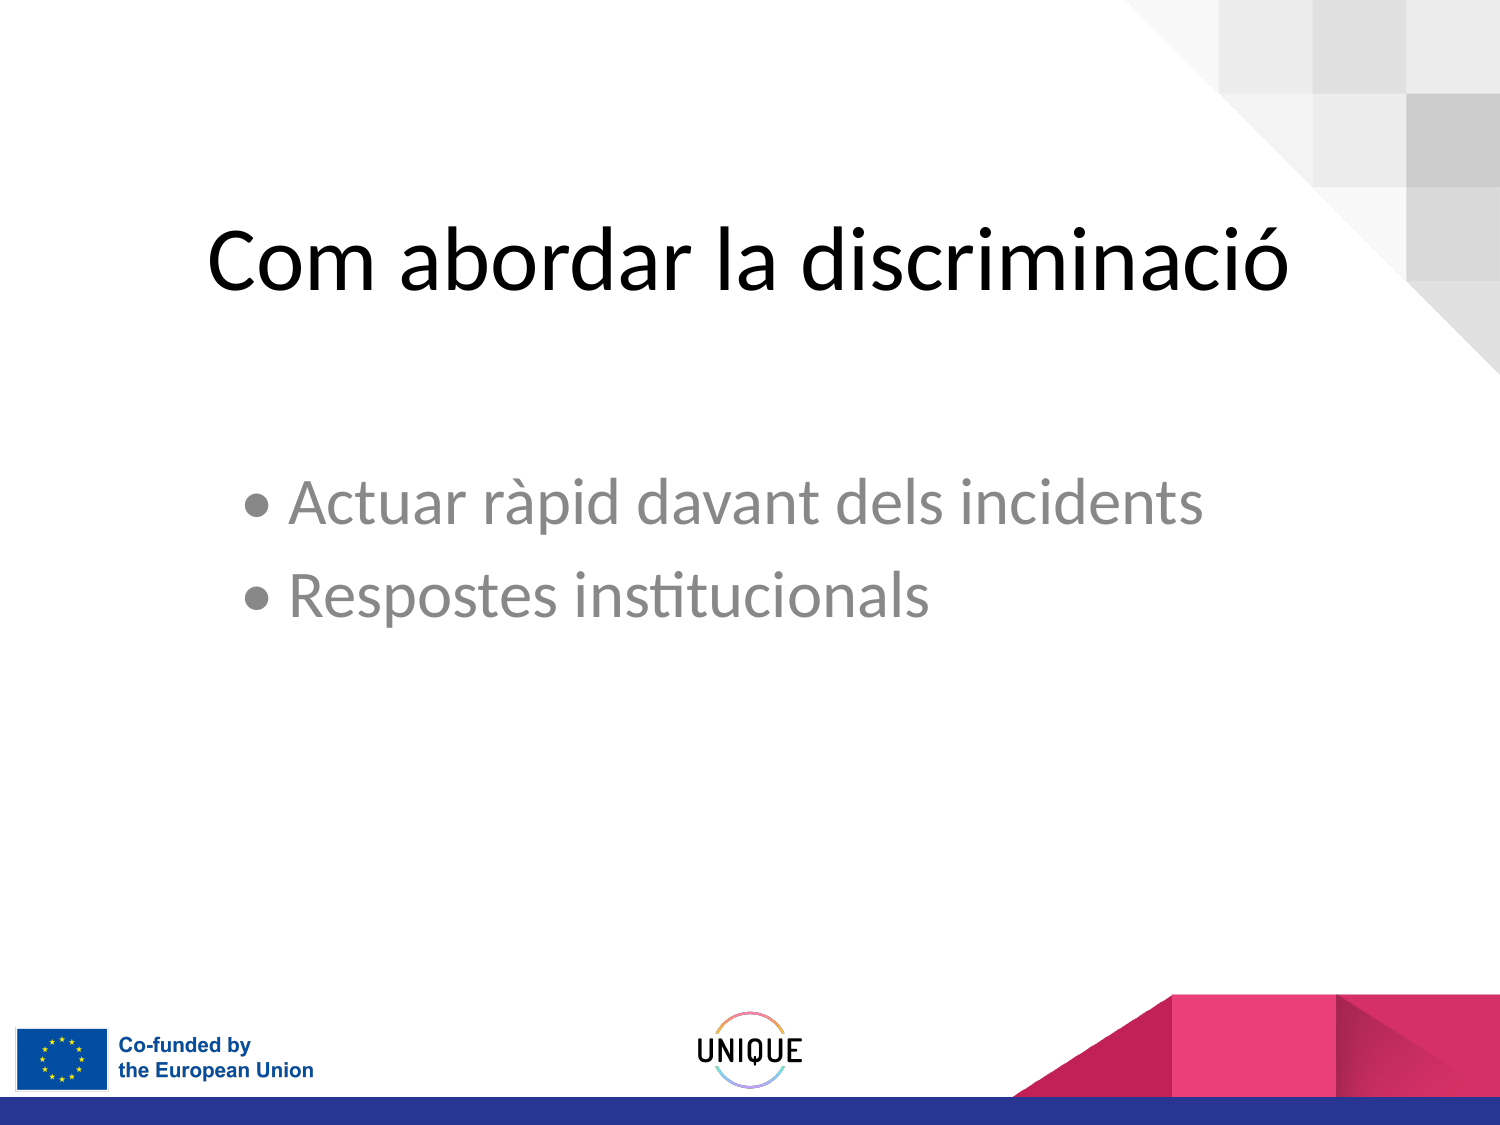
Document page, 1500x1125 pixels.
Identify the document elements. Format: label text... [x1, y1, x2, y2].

picture [0, 993, 1500, 1125]
title Com abordar la discriminació [112, 132, 1388, 375]
subtitle • Actuar ràpid davant dels incidents • Respostes institucionals [225, 450, 1275, 738]
picture [1125, 0, 1500, 375]
